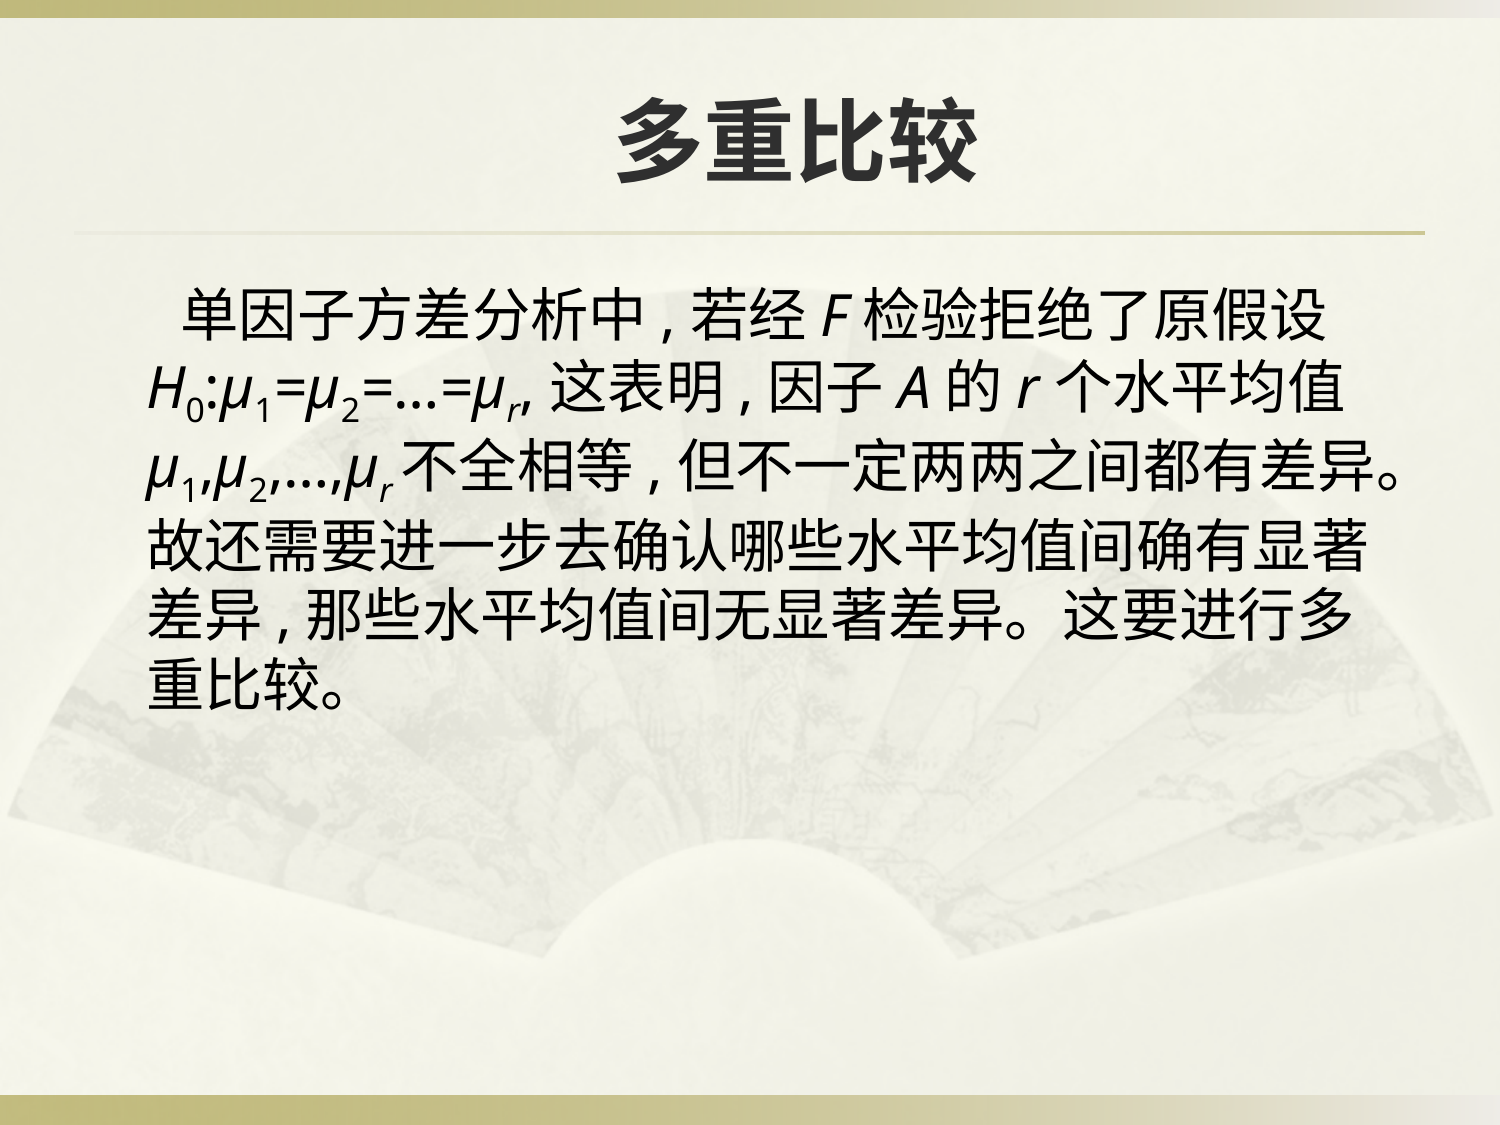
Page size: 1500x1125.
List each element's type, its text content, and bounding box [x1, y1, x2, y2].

title 多重比较 [75, 45, 1425, 233]
list 单因子方差分析中,若经F检验拒绝了原假设H0:μ1=μ2=…=μr,这表明,因子A的r个水平均值μ1,μ2,…,μr不全相等,但不一定两两之间都有差异。故还需要进一步去确认哪些水平均值间确有显著差异,那些水平均值间无显著差异。这要进行多重比较。 [75, 262, 1425, 1032]
